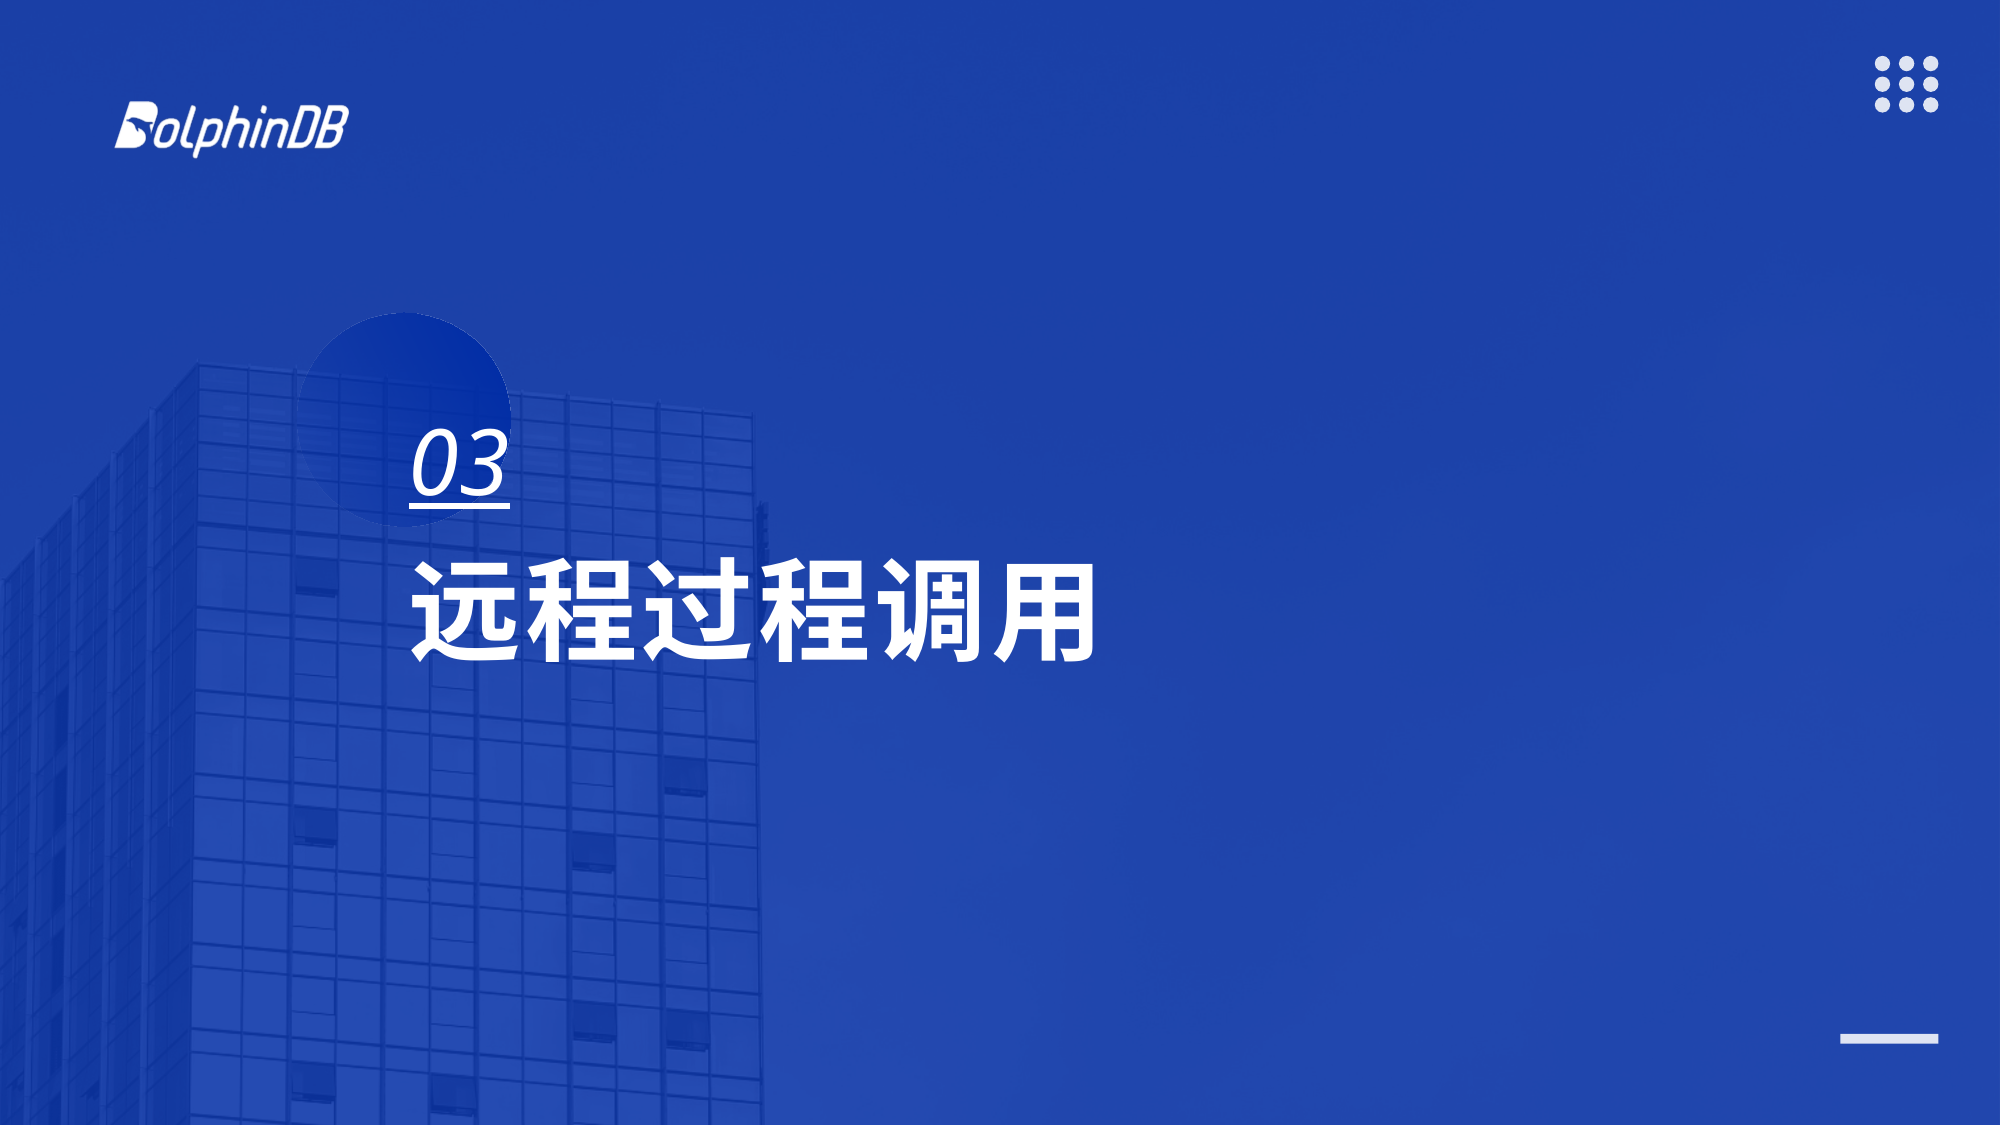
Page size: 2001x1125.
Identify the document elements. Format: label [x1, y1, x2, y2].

text_box [1874, 55, 1939, 113]
picture [0, 0, 2000, 1125]
